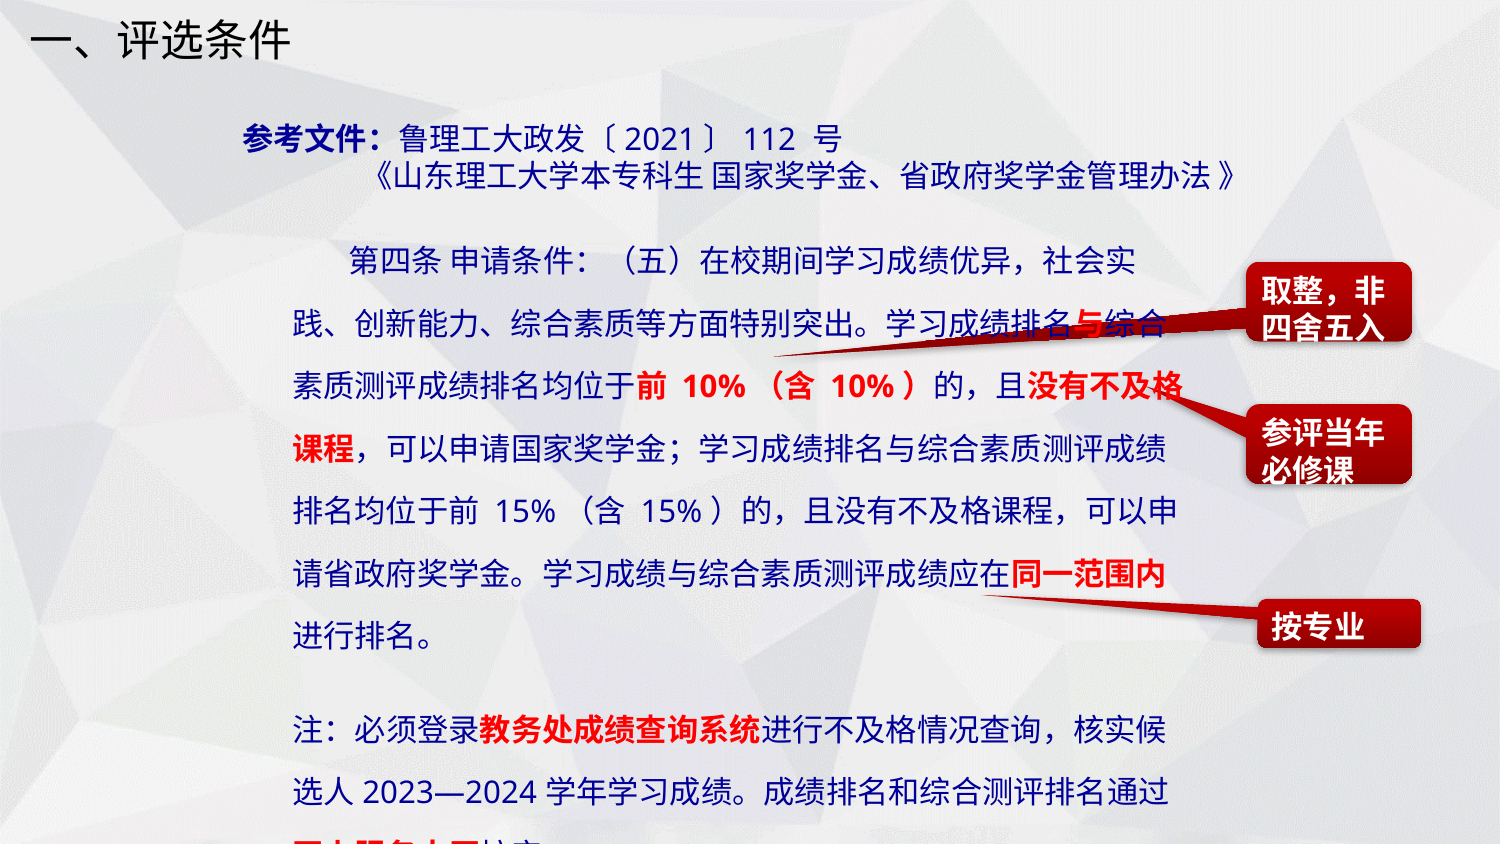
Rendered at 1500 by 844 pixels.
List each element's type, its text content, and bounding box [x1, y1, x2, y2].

picture [0, 0, 1500, 844]
text_box 取整，非四舍五入 [1206, 261, 1413, 342]
text_box 按专业 [1206, 598, 1422, 648]
text_box 参考文件：鲁理工大政发〔2021〕112 号 《山东理工大学本专科生 国家奖学金、省政府奖学金管理办法 》 [227, 111, 1269, 202]
text_box 一、评选条件 [14, 5, 361, 73]
text_box 参评当年必修课 [1206, 404, 1413, 484]
text_box 第四条 申请条件：（五）在校期间学习成绩优异，社会实践、创新能力、综合素质等方面特别突出。学习成绩排名与综合素质测评成绩排名均位于前 10%（含 10%）的，且没有不及格课程，可以申请国家奖学金；学习成绩排名与综合素质测评成绩排名均位于前 15%（含 15%）的，且没有不及格课程，可以申请省政府奖学金。学习成绩与综合素质测评成绩应在同一范围内进行排名。 注：必须登录教务处成绩查询系统进行不及格情况查询，核实候选人2023—2024学年学习成绩。成绩排名和综合测评排名通过网上服务大厅核实。 [277, 209, 1206, 844]
